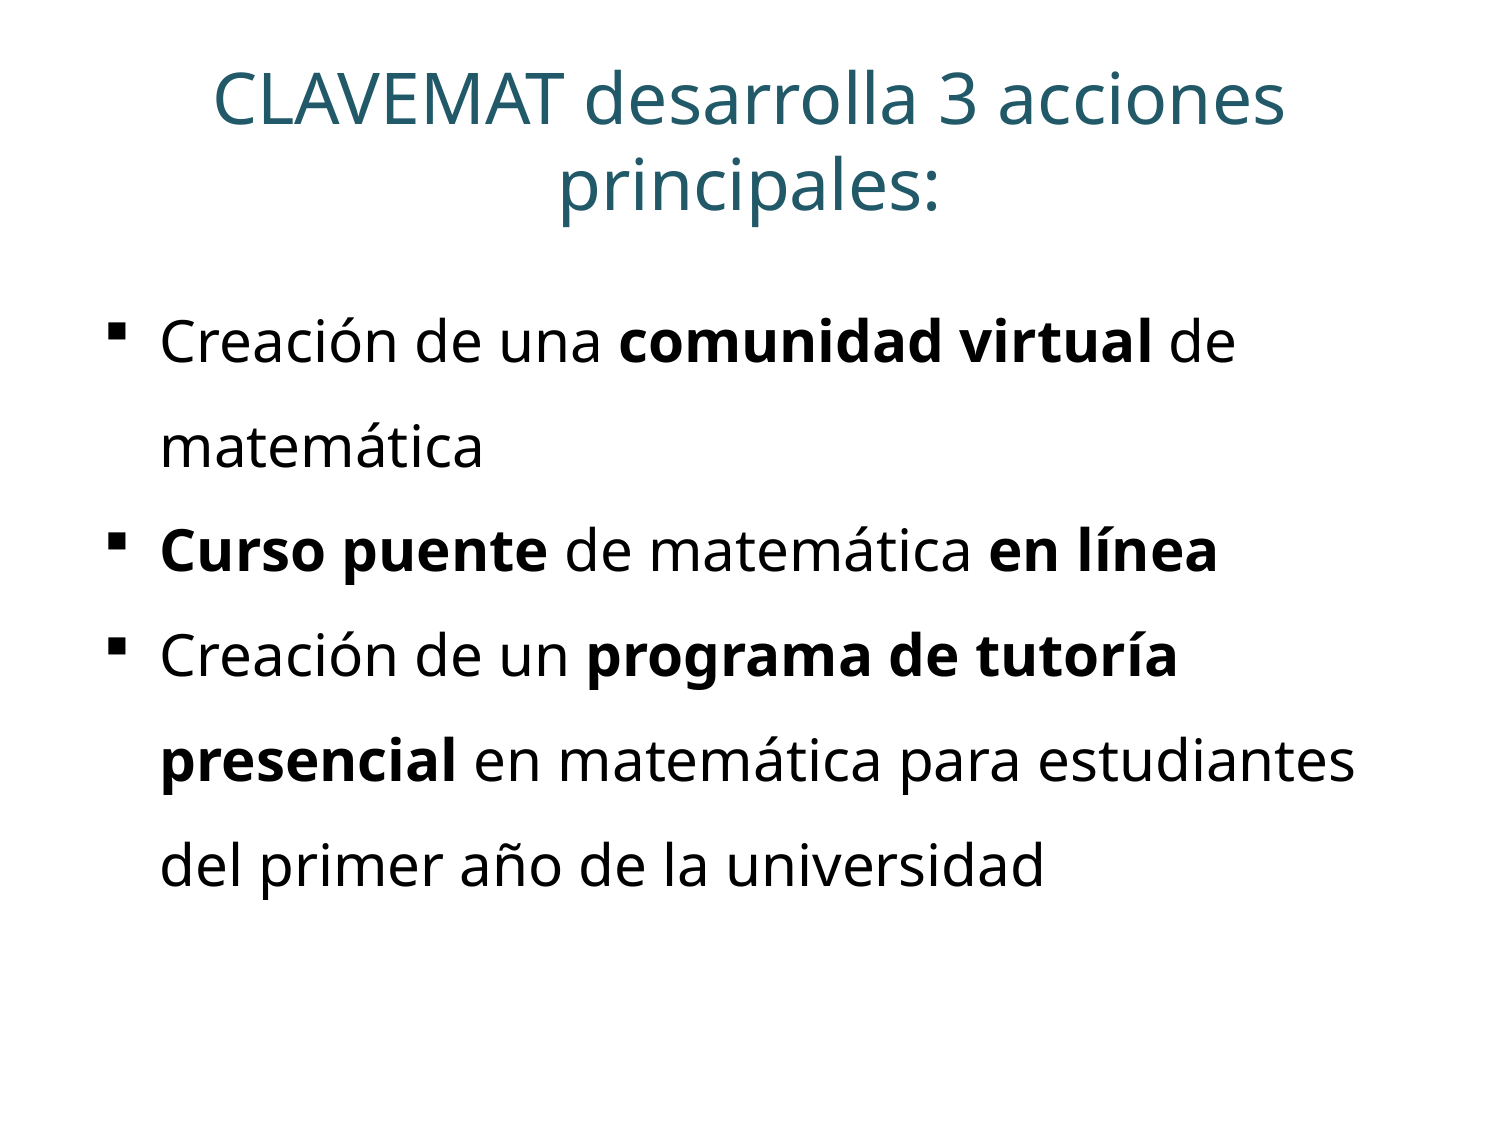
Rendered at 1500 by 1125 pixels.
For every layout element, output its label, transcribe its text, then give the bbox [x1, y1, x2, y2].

title CLAVEMAT desarrolla 3 acciones principales: [75, 45, 1425, 233]
list Creación de una comunidad virtual de matemática Curso puente de matemática en línea Creación de un programa de tutoría presencial en matemática para estudiantes del primer año de la universidad [88, 231, 1400, 1045]
